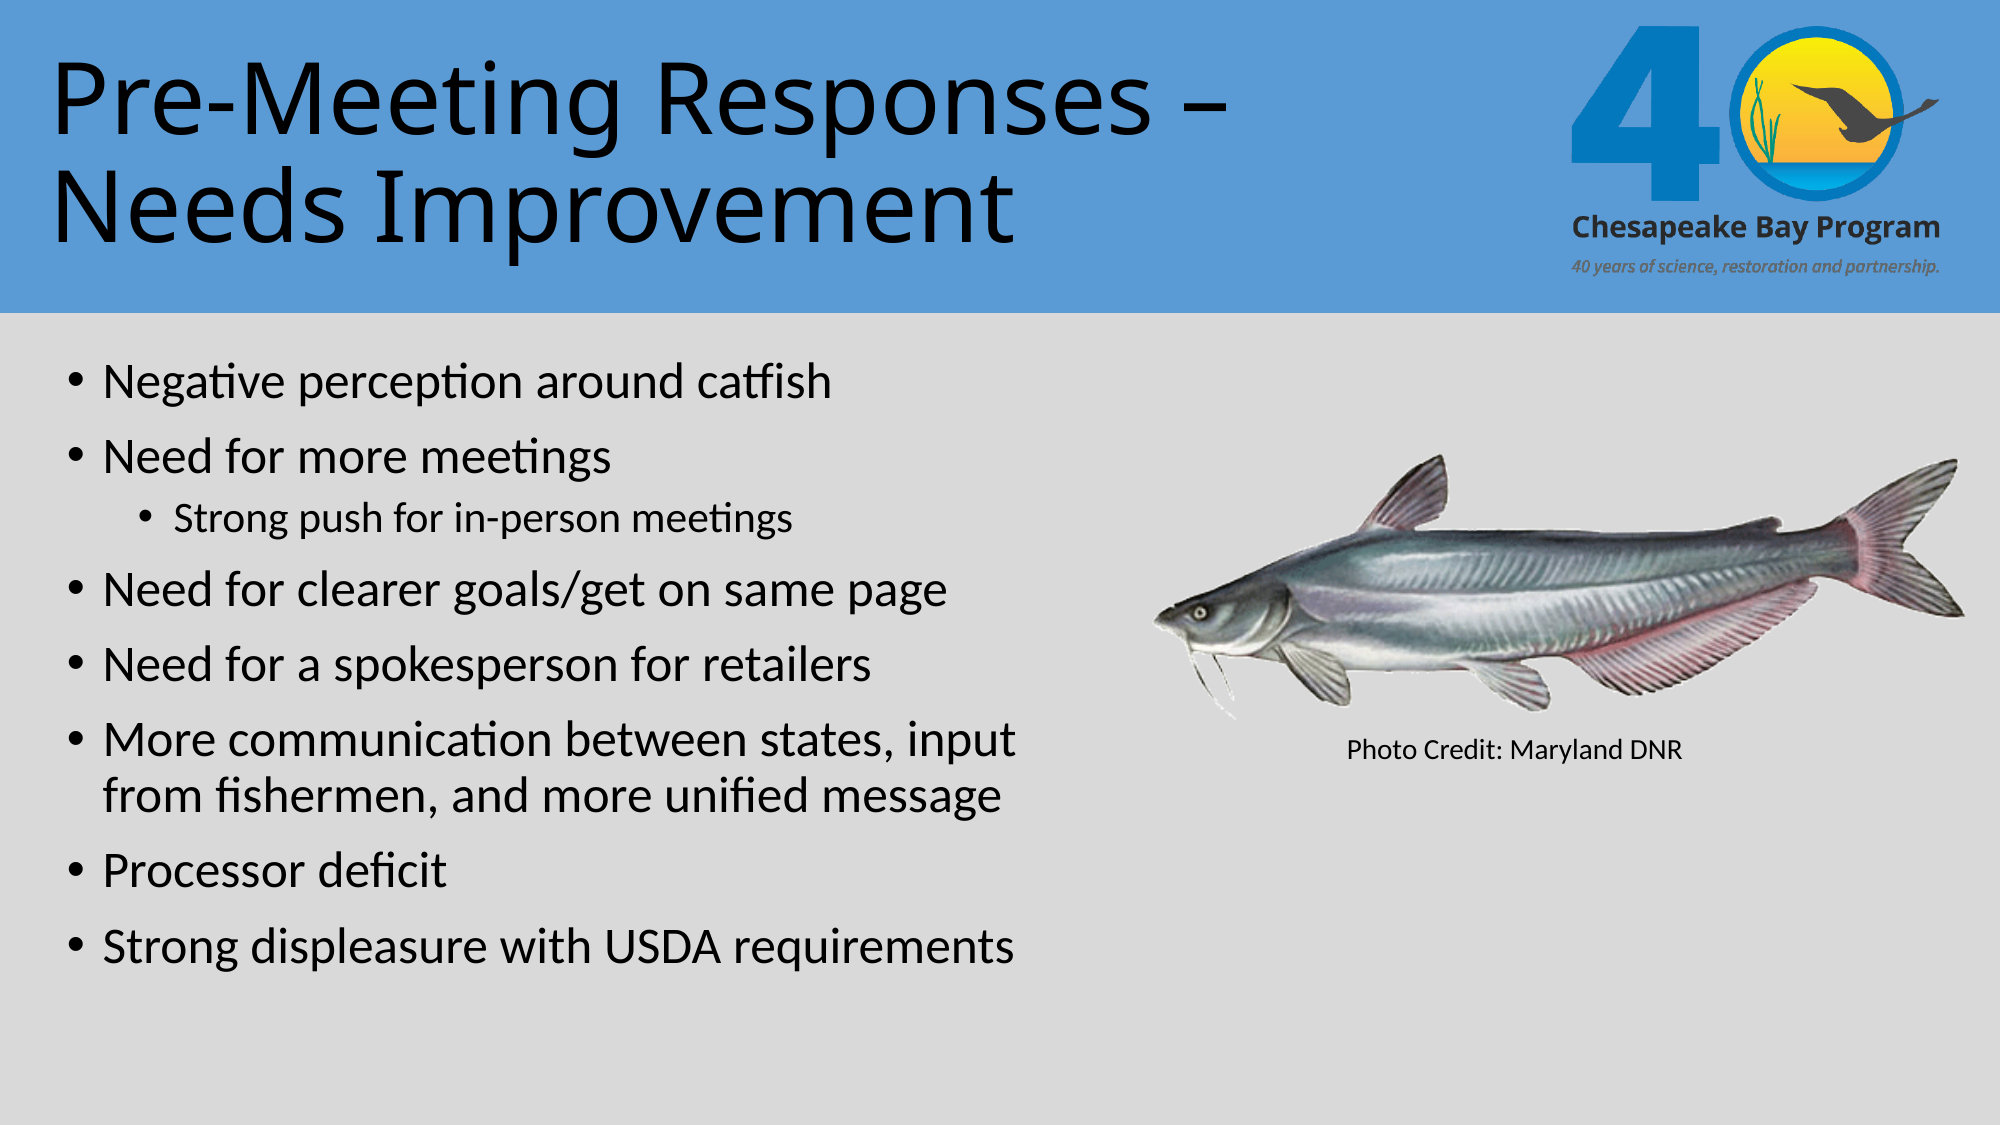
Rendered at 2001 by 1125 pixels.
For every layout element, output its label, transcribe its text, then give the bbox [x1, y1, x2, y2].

text_box Pre-Meeting Responses – Needs Improvement [34, 47, 1565, 266]
text_box Photo Credit: Maryland DNR [1332, 749, 1699, 774]
list Negative perception around catfish Need for more meetings Strong push for in-person meetings Need for clearer goals/get on same page Need for a spokesperson for retailers More communication between states, input from fishermen, and more unified message Processor deficit Strong displeasure with USDA requirements [51, 346, 1140, 984]
picture [1565, 26, 1947, 279]
text_box [0, 0, 2000, 314]
picture [1139, 406, 1992, 749]
